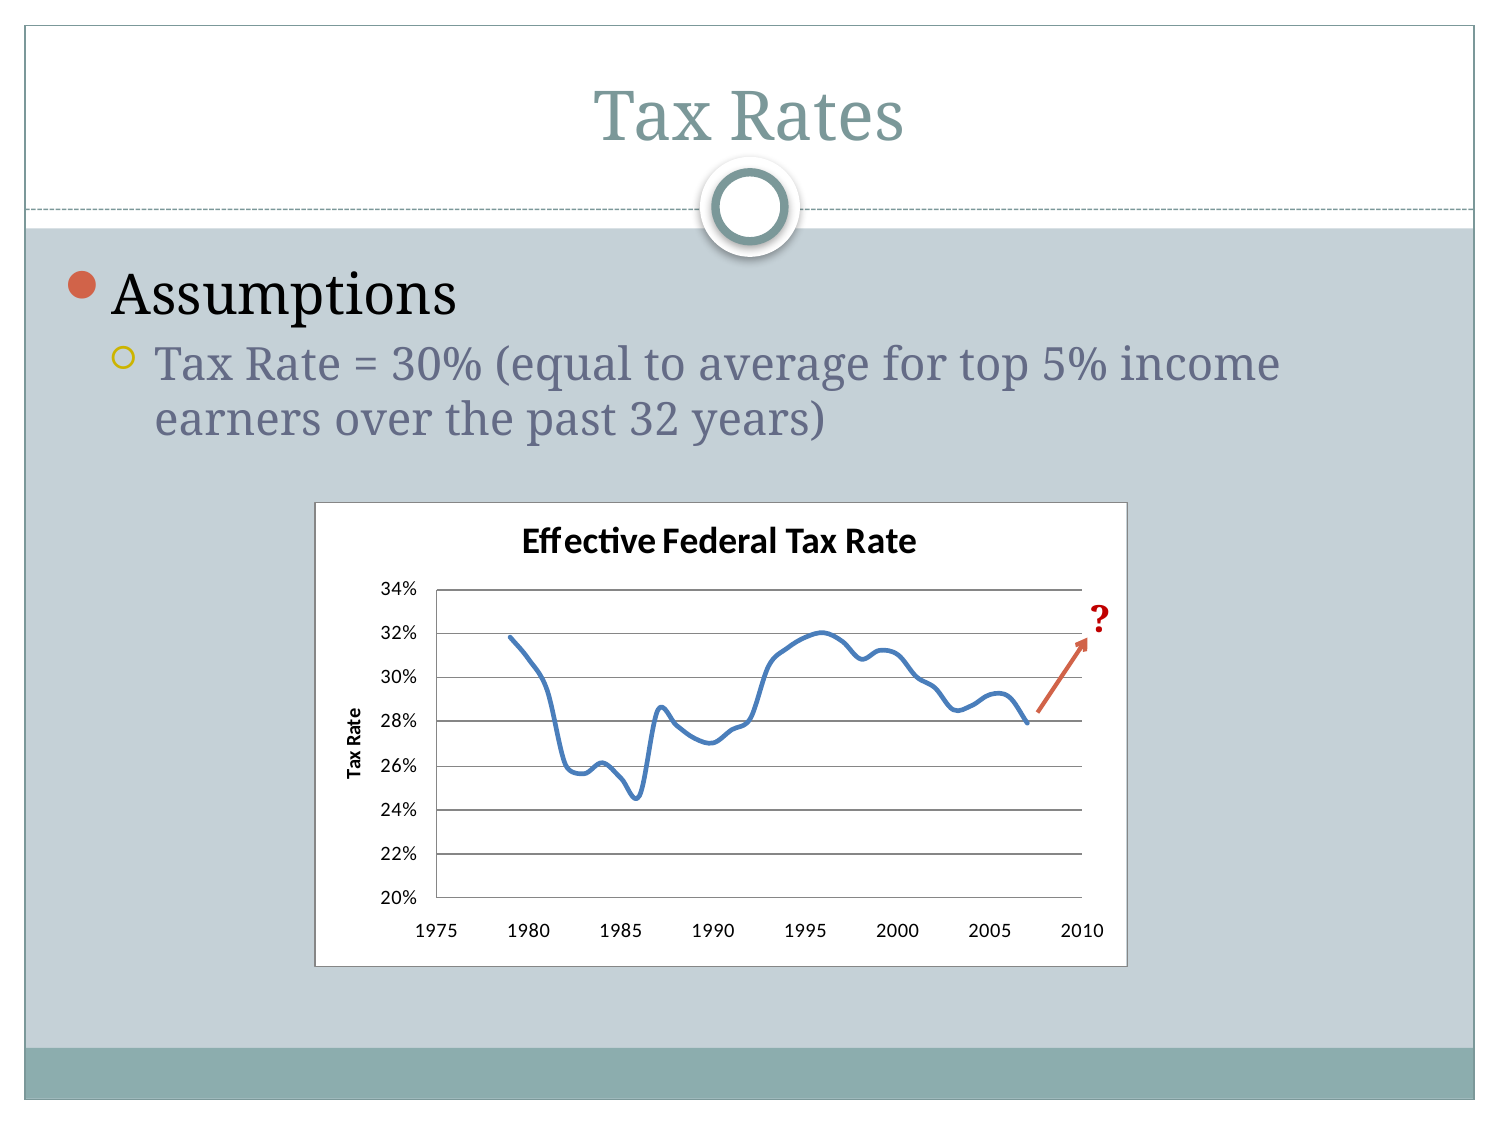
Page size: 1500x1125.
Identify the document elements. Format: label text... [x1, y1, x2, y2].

picture [312, 499, 1129, 968]
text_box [1024, 649, 1101, 701]
title Tax Rates [49, 37, 1450, 162]
list Assumptions Tax Rate = 30% (equal to average for top 5% income earners over the past 32 years) [49, 250, 1445, 1001]
